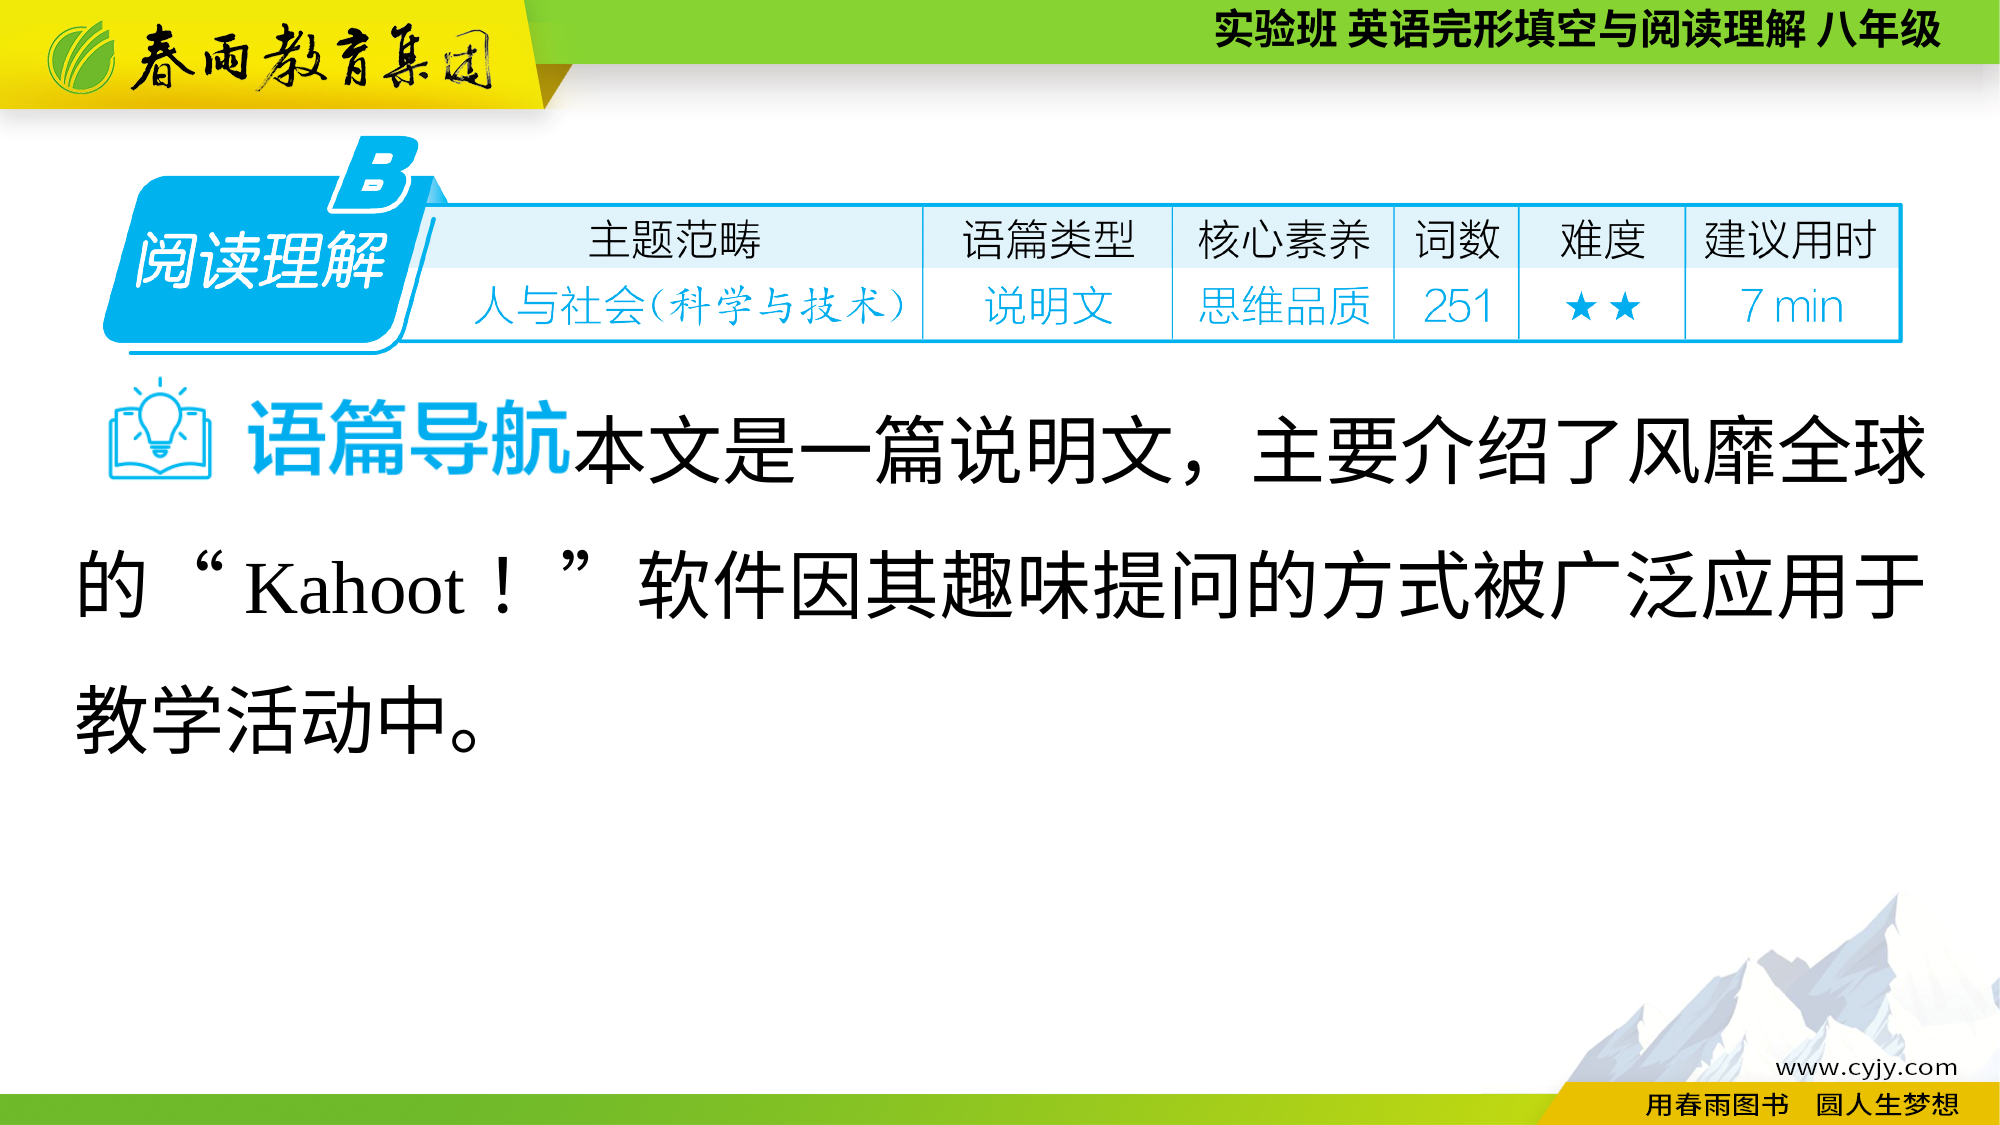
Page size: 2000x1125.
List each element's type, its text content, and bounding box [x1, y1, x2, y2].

picture [0, 0, 2000, 1125]
list 本文是一篇说明文，主要介绍了风靡全球的“Kahoot！”软件因其趣味提问的方式被广泛应用于教学活动中。 [59, 351, 1944, 776]
